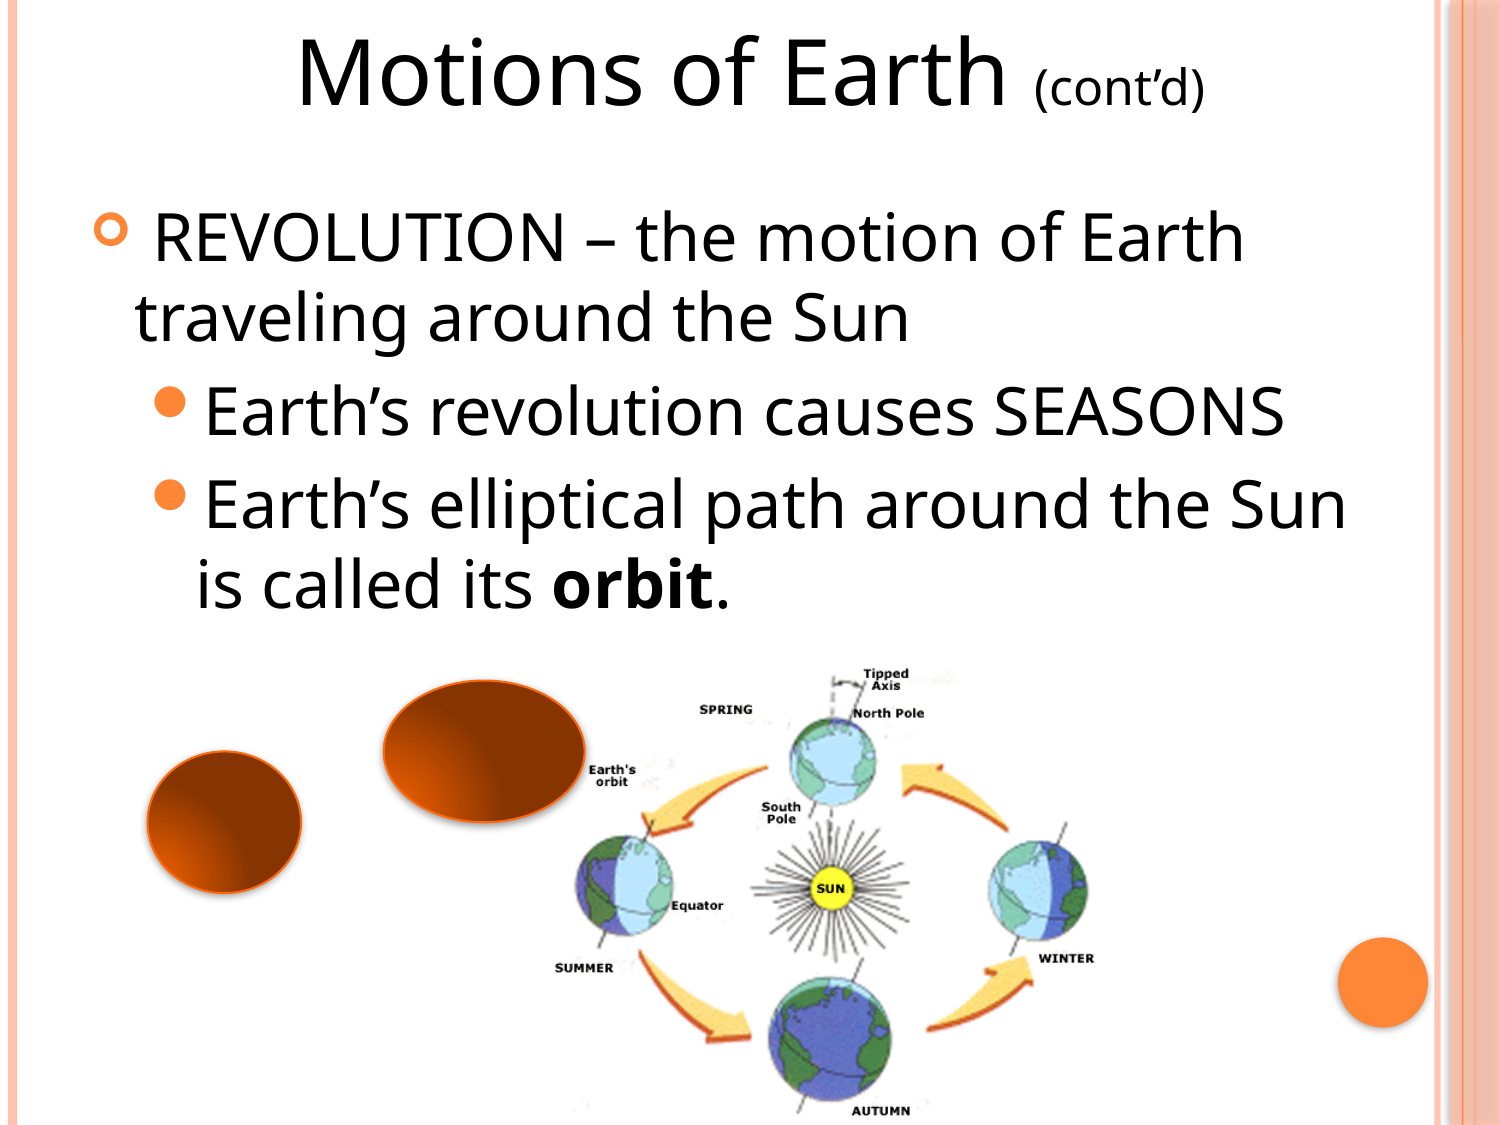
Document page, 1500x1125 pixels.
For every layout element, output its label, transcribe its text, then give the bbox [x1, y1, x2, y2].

picture [536, 648, 1138, 1125]
list REVOLUTION – the motion of Earth traveling around the Sun Earth’s revolution causes SEASONS Earth’s elliptical path around the Sun is called its orbit. [74, 187, 1426, 613]
text_box Motions of Earth (cont’d) [74, 0, 1425, 138]
text_box [382, 679, 531, 824]
text_box [146, 750, 303, 895]
